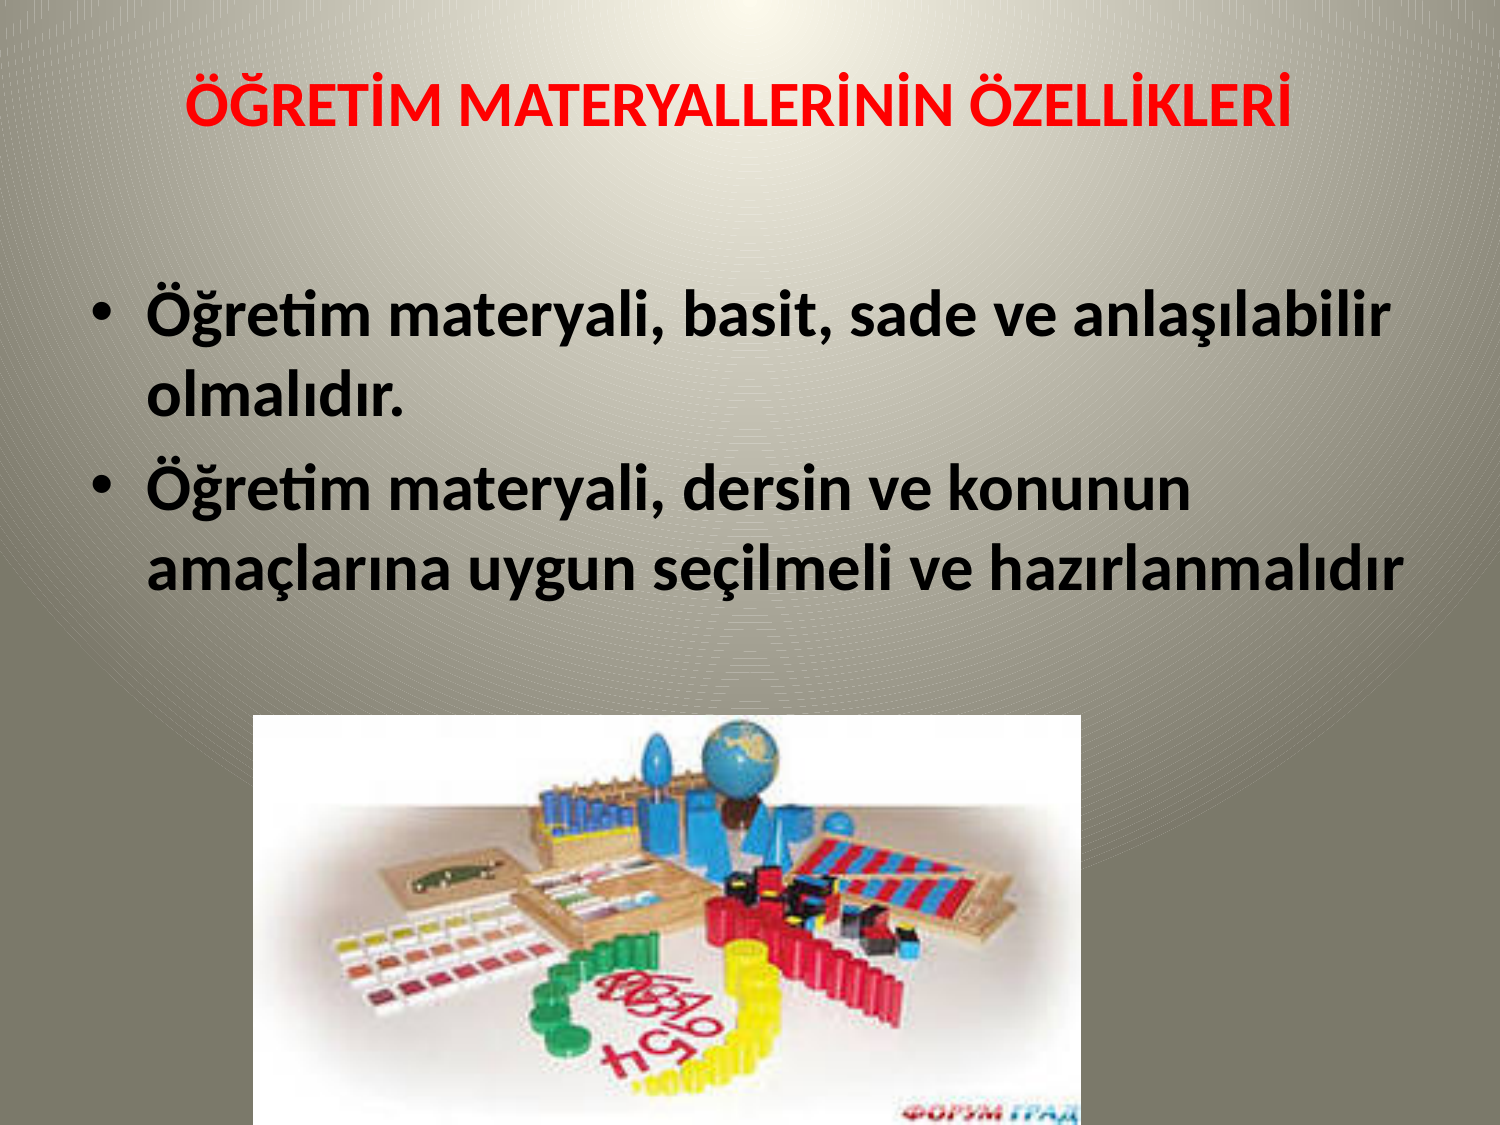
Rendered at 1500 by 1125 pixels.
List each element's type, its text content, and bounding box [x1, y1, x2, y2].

title ÖĞRETİM MATERYALLERİNİN ÖZELLİKLERİ [64, 54, 1415, 243]
picture [253, 714, 1081, 1125]
list Öğretim materyali, basit, sade ve anlaşılabilir olmalıdır. Öğretim materyali, dersin ve konunun amaçlarına uygun seçilmeli ve hazırlanmalıdır [75, 262, 1425, 1005]
